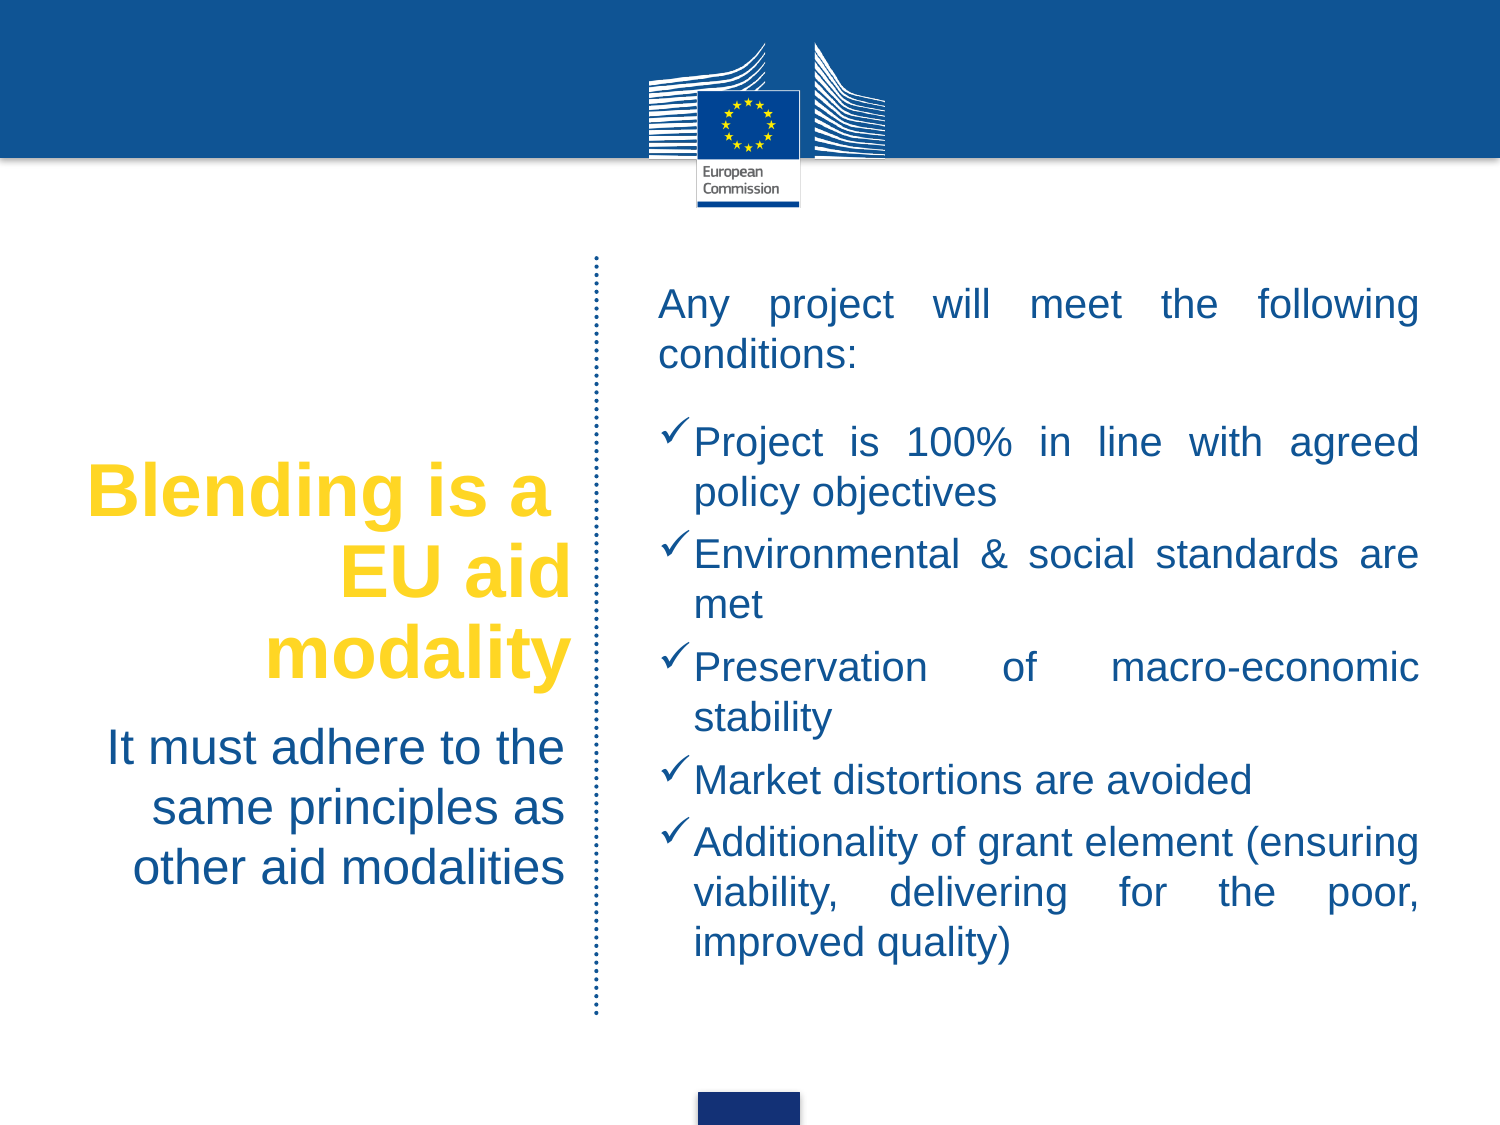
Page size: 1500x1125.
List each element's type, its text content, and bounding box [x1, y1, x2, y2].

text_box Any project will meet the following conditions: Project is 100% in line with agreed policy objectives Environmental & social standards are met Preservation of macro-economic stability Market distortions are avoided Additionality of grant element (ensuring viability, delivering for the poor, improved quality) [643, 194, 1436, 1098]
picture [649, 42, 885, 194]
text_box It must adhere to the same principles as other aid modalities [76, 727, 566, 882]
text_box Blending is a EU aid modality [17, 433, 574, 713]
